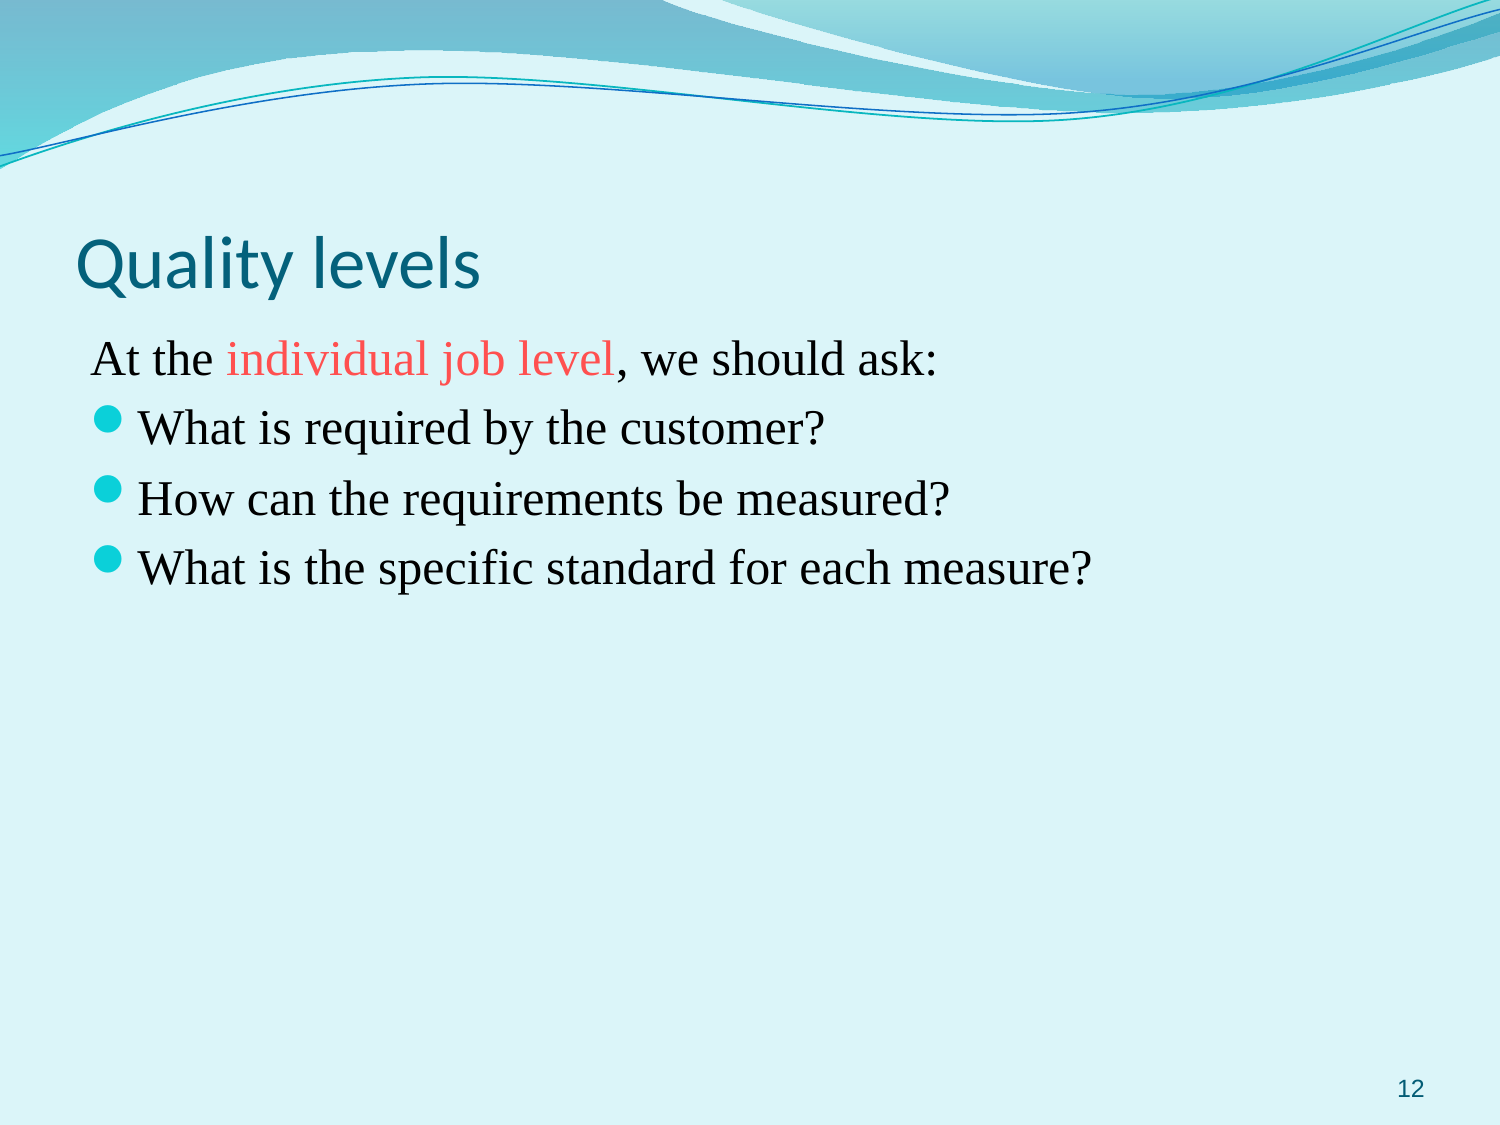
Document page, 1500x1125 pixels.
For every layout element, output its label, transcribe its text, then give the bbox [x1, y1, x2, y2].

list At the individual job level, we should ask: What is required by the customer? How can the requirements be measured? What is the specific standard for each measure? [74, 317, 1426, 1038]
slide_number 12 [1299, 1042, 1425, 1103]
title Quality levels [74, 115, 1426, 304]
